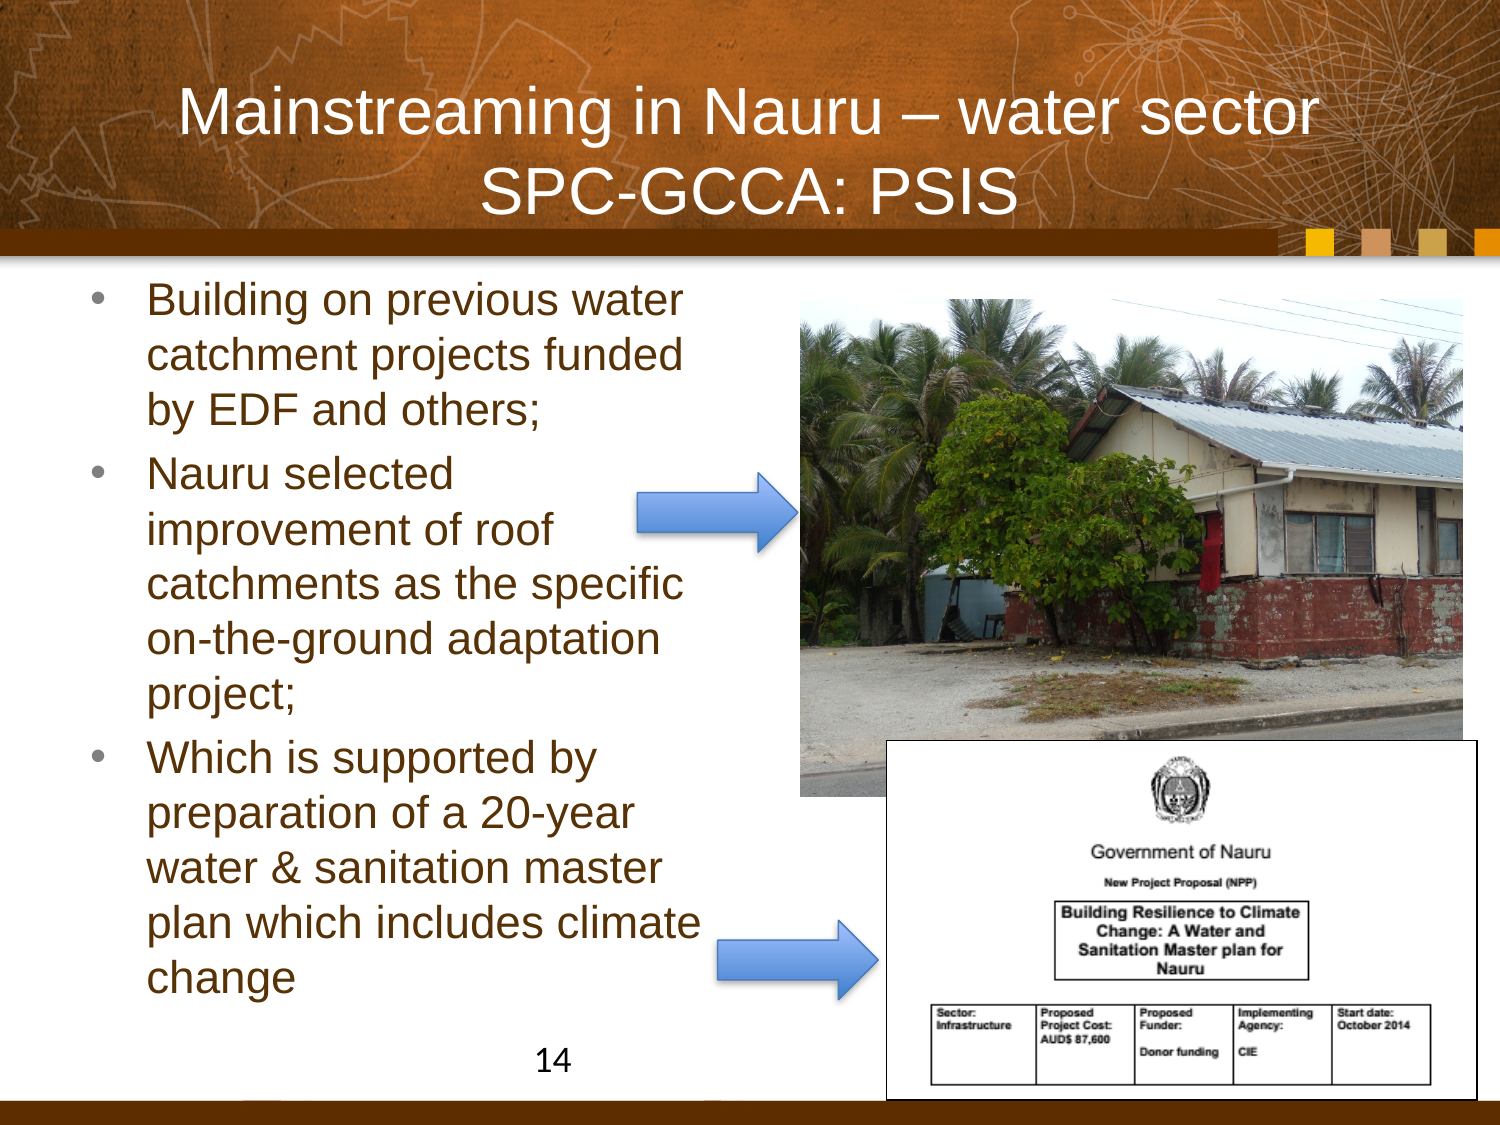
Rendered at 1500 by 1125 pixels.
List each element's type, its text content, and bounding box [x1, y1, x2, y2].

title Mainstreaming in Nauru – water sector SPC-GCCA: PSIS [74, 62, 1426, 234]
text_box [636, 471, 794, 553]
slide_number 14 [518, 1027, 869, 1071]
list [799, 299, 1463, 798]
picture [0, 0, 1500, 1125]
text_box [716, 919, 879, 1001]
list Building on previous water catchment projects funded by EDF and others; Nauru selected improvement of roof catchments as the specific on-the-ground adaptation project; Which is supported by preparation of a 20-year water & sanitation master plan which includes climate change [74, 262, 738, 1006]
